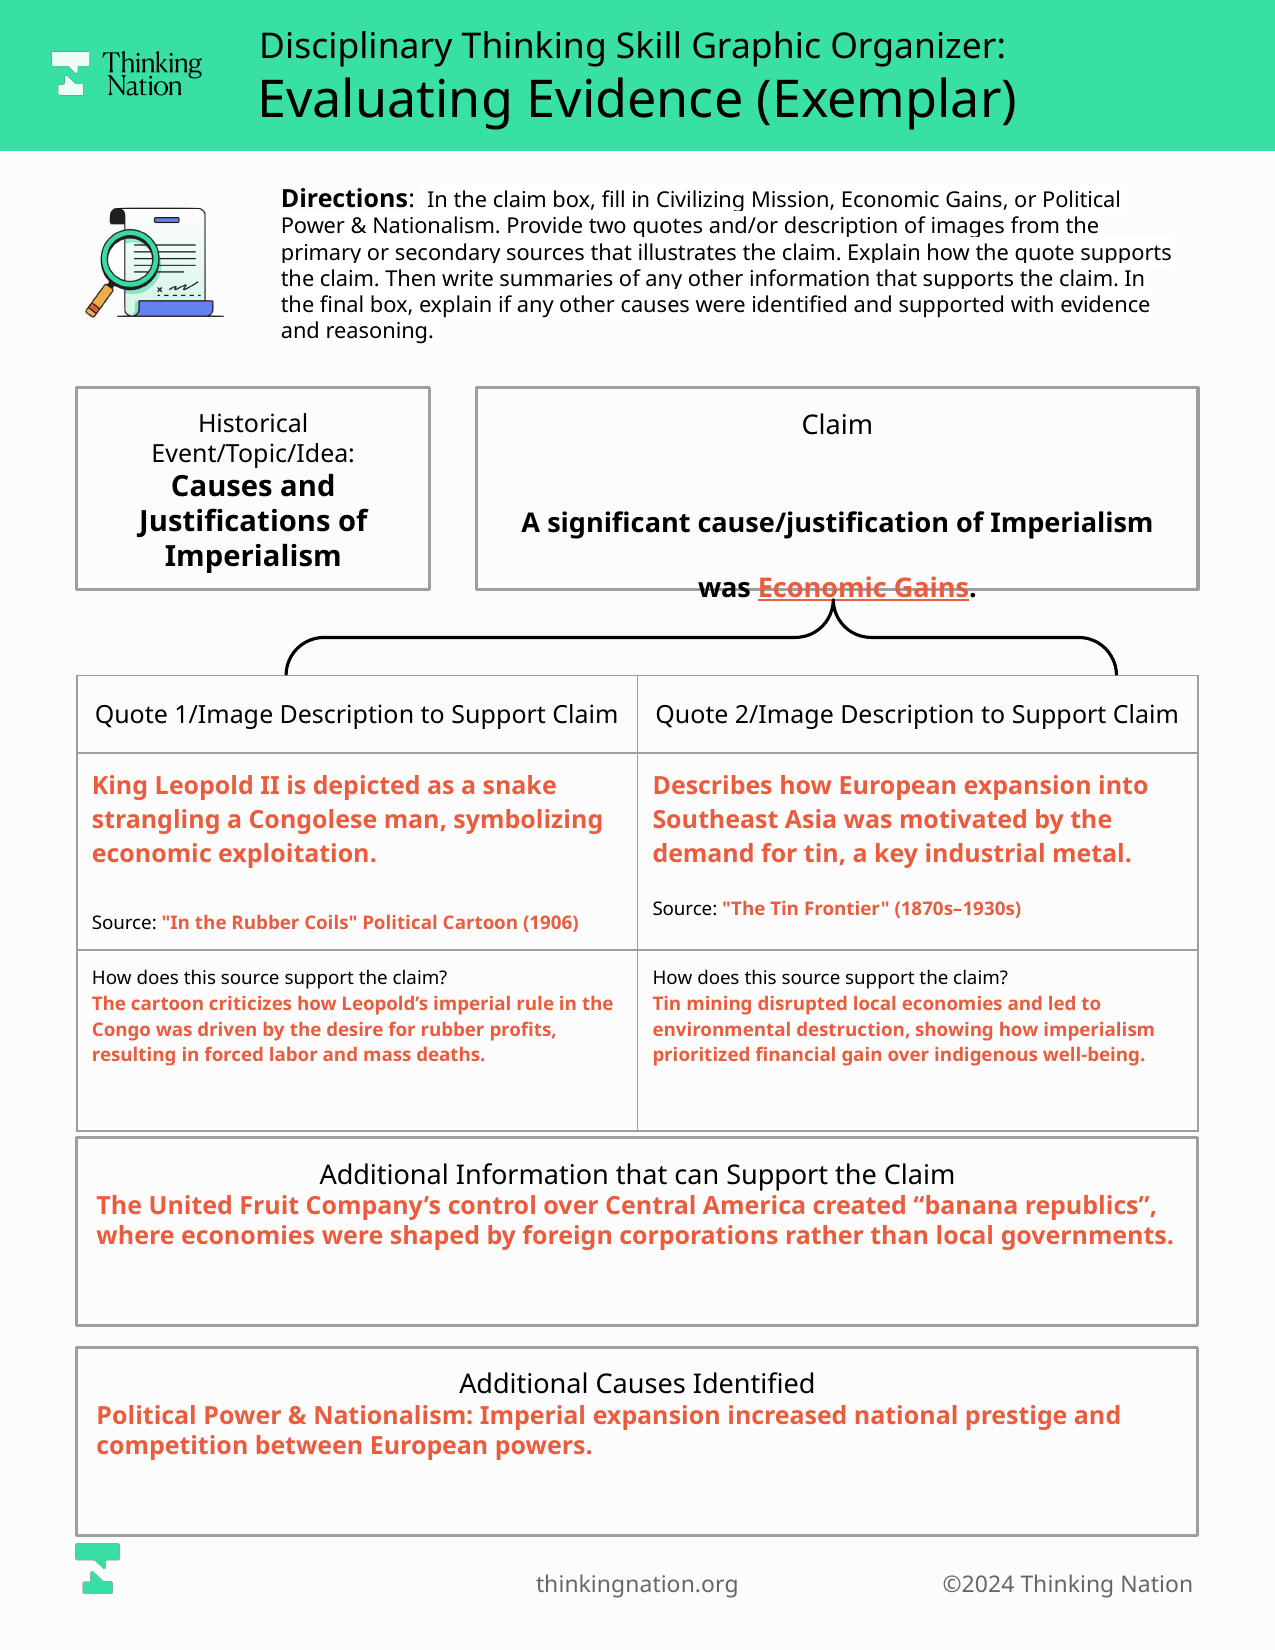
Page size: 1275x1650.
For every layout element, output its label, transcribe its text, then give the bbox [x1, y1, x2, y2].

text_box Additional Information that can Support the Claim The United Fruit Company’s control over Central America created “banana republics”, where economies were shaped by foreign corporations rather than local governments. [76, 1137, 1198, 1326]
table_cell How does this source support the claim? Tin mining disrupted local economies and led to environmental destruction, showing how imperialism prioritized financial gain over indigenous well-being. [638, 951, 1197, 1130]
picture [76, 184, 234, 341]
table_header Quote 2/Image Description to Support Claim [638, 676, 1197, 752]
text_box Historical Event/Topic/Idea: Causes and Justifications of Imperialism [76, 387, 430, 590]
table_cell King Leopold II is depicted as a snake strangling a Congolese man, symbolizing economic exploitation. Source: "In the Rubber Coils" Political Cartoon (1906) [78, 754, 637, 949]
text_box thinkingnation.org [486, 1553, 789, 1605]
text_box [286, 599, 1117, 676]
text_box Additional Causes Identified Political Power & Nationalism: Imperial expansion increased national prestige and competition between European powers. [76, 1347, 1198, 1536]
table_cell How does this source support the claim? The cartoon criticizes how Leopold’s imperial rule in the Congo was driven by the desire for rubber profits, resulting in forced labor and mass deaths. [78, 951, 637, 1130]
text_box ©2024 Thinking Nation [907, 1553, 1210, 1605]
table_cell Describes how European expansion into Southeast Asia was motivated by the demand for tin, a key industrial metal. Source: "The Tin Frontier" (1870s–1930s) [638, 754, 1197, 949]
text_box Disciplinary Thinking Skill Graphic Organizer: Evaluating Evidence (Exemplar) [0, 0, 1275, 151]
picture [35, 37, 207, 109]
text_box Claim A significant cause/justification of Imperialism was Economic Gains. [476, 387, 1199, 590]
picture [62, 1533, 133, 1604]
table_header Quote 1/Image Description to Support Claim [78, 676, 637, 752]
text_box Directions: In the claim box, fill in Civilizing Mission, Economic Gains, or Political Power & Nationalism. Provide two quotes and/or description of images from the primary or secondary sources that illustrates the claim. Explain how the quote supports the claim. Then write summaries of any other information that supports the claim. In the final box, explain if any other causes were identified and supported with evidence and reasoning. [262, 187, 1198, 338]
